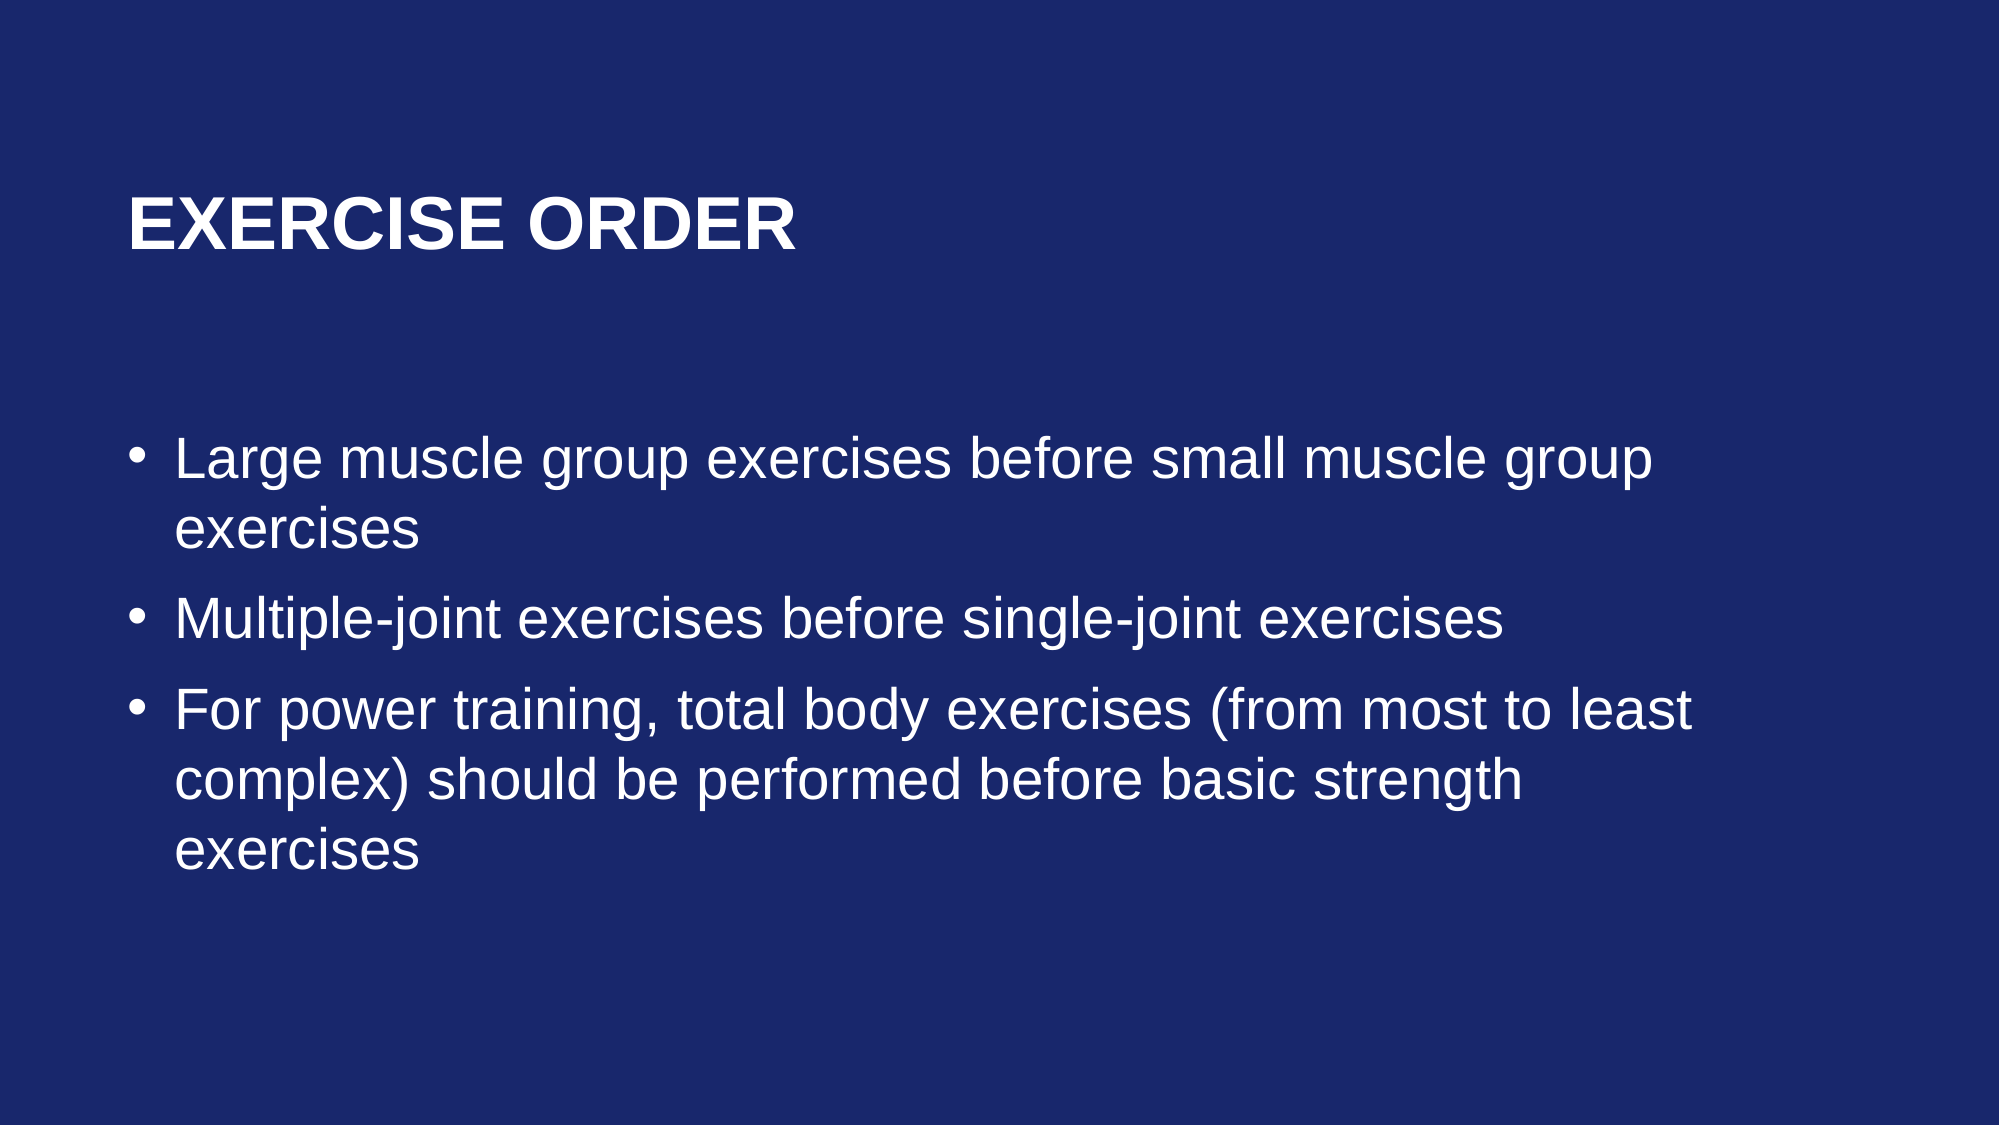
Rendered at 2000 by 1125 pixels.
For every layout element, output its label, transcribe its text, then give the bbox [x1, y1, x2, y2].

list Large muscle group exercises before small muscle group exercises Multiple-joint exercises before single-joint exercises For power training, total body exercises (from most to least complex) should be performed before basic strength exercises [112, 351, 1775, 950]
title Exercise Order [112, 99, 1775, 339]
